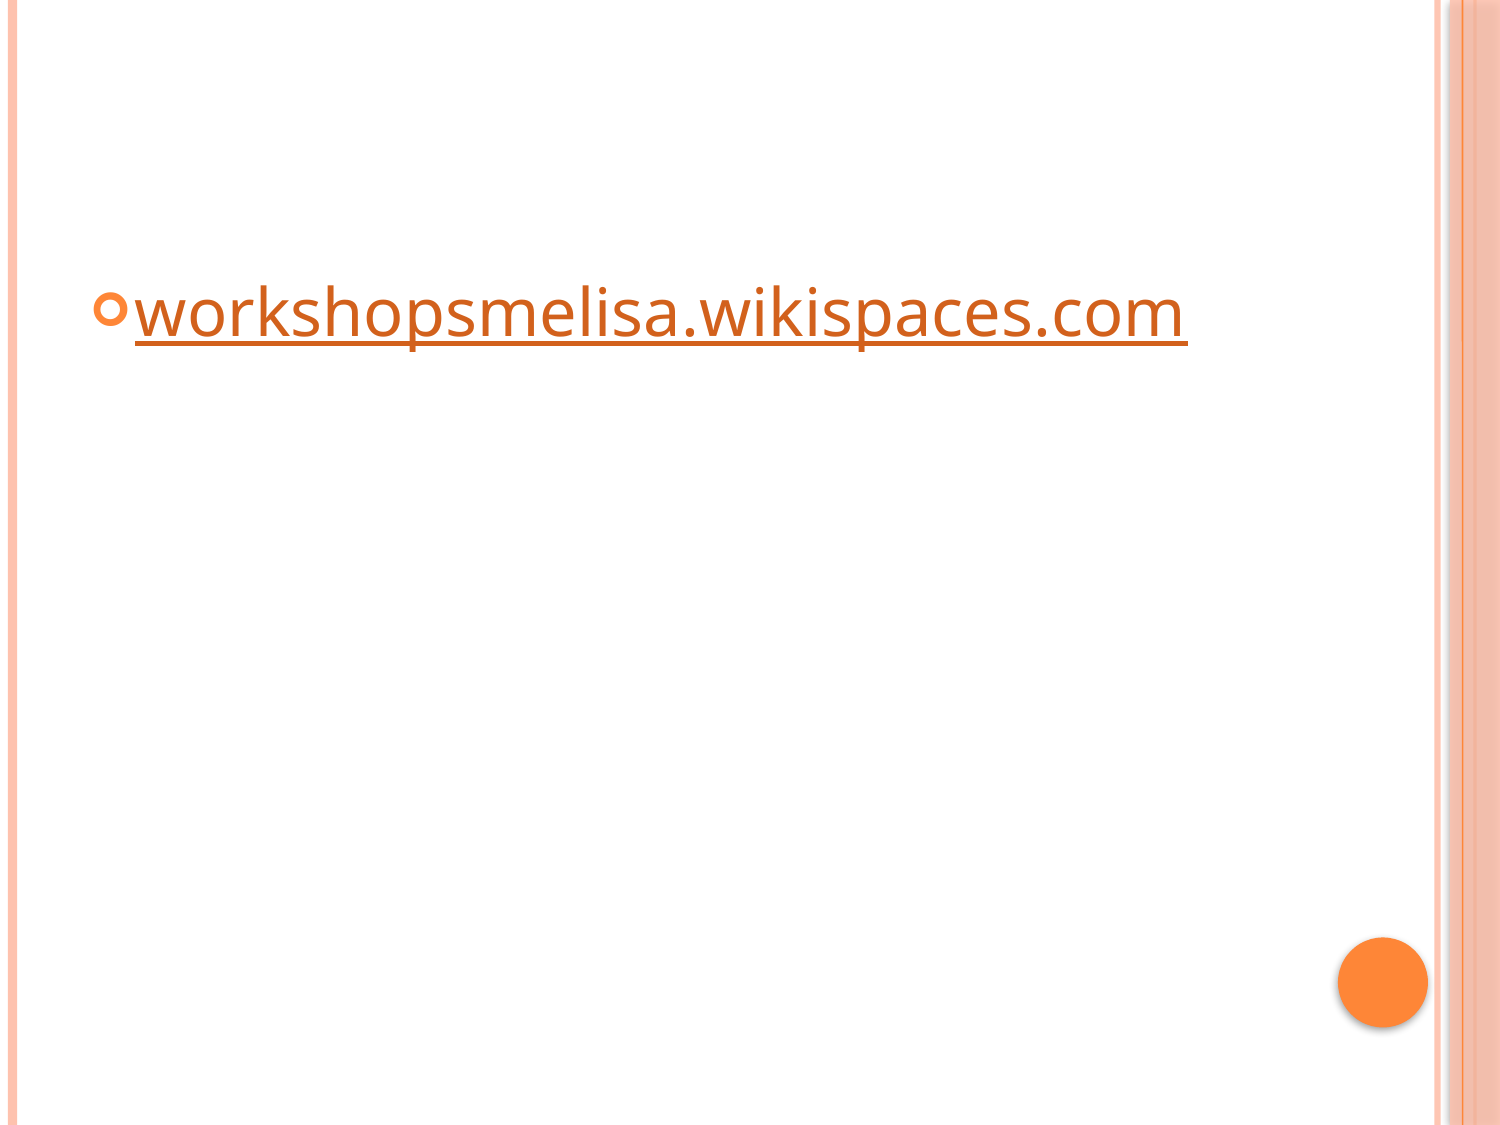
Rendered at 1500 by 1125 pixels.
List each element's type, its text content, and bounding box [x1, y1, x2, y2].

list workshopsmelisa.wikispaces.com [75, 262, 1300, 1062]
